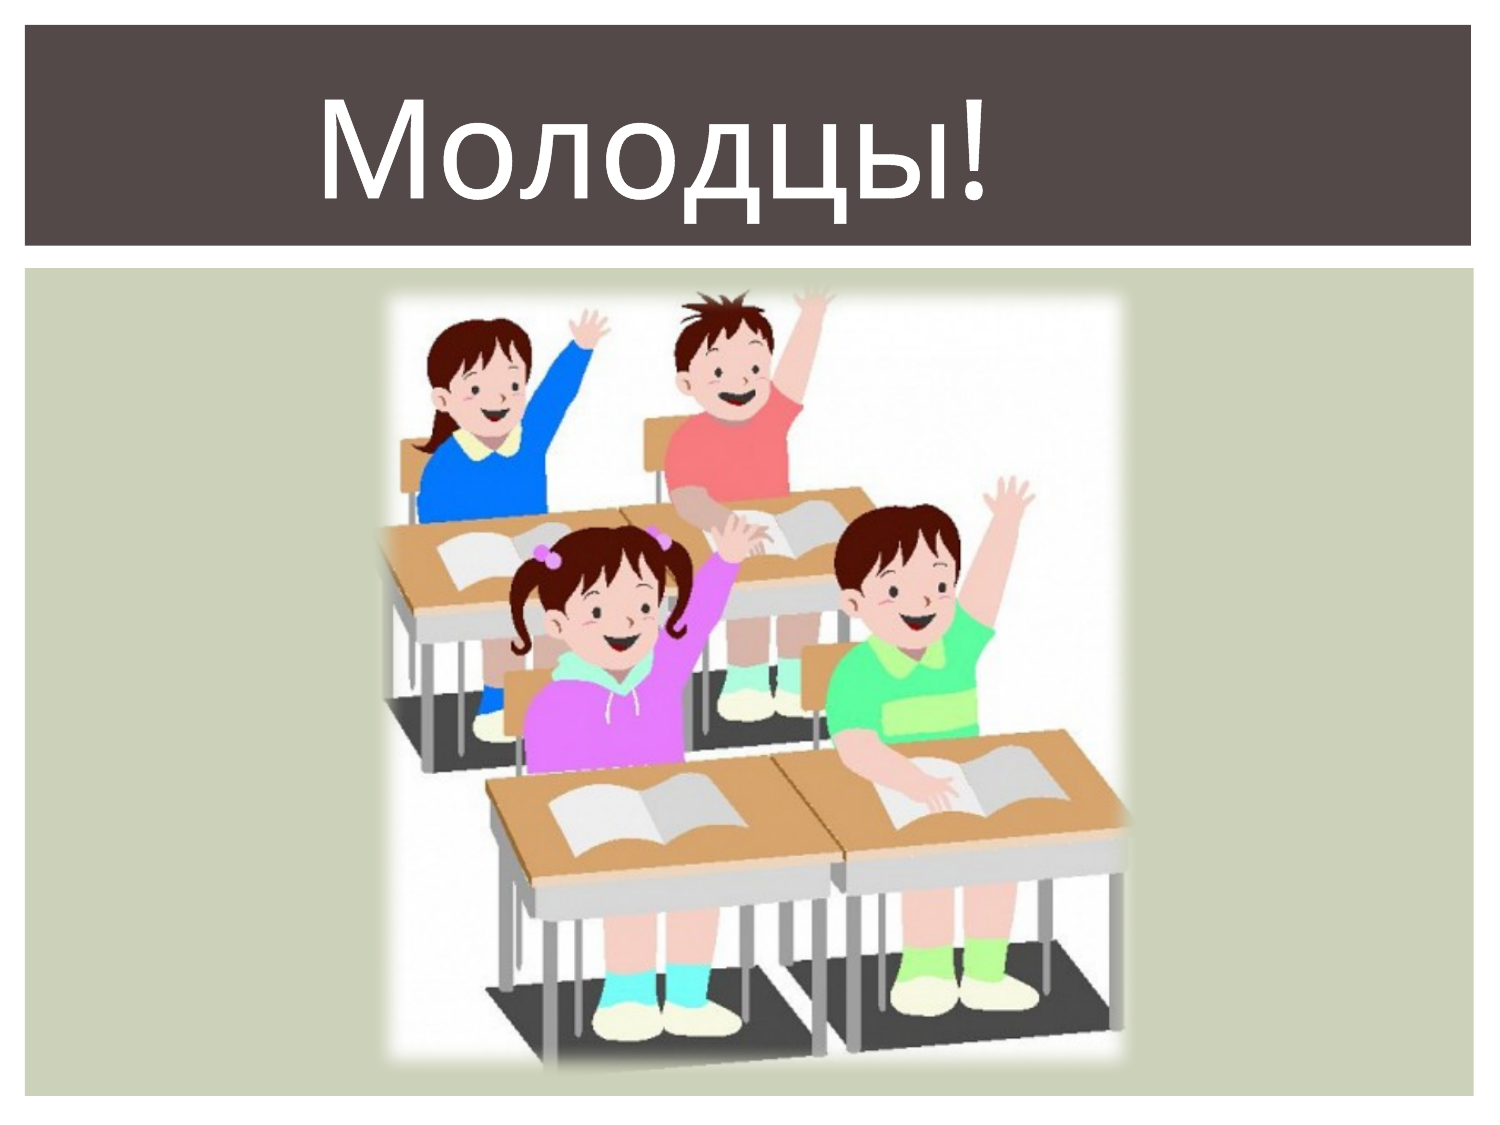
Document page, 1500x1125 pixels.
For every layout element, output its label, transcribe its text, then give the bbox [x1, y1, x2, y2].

picture [371, 278, 1141, 1078]
title Молодцы! [112, 66, 1301, 220]
